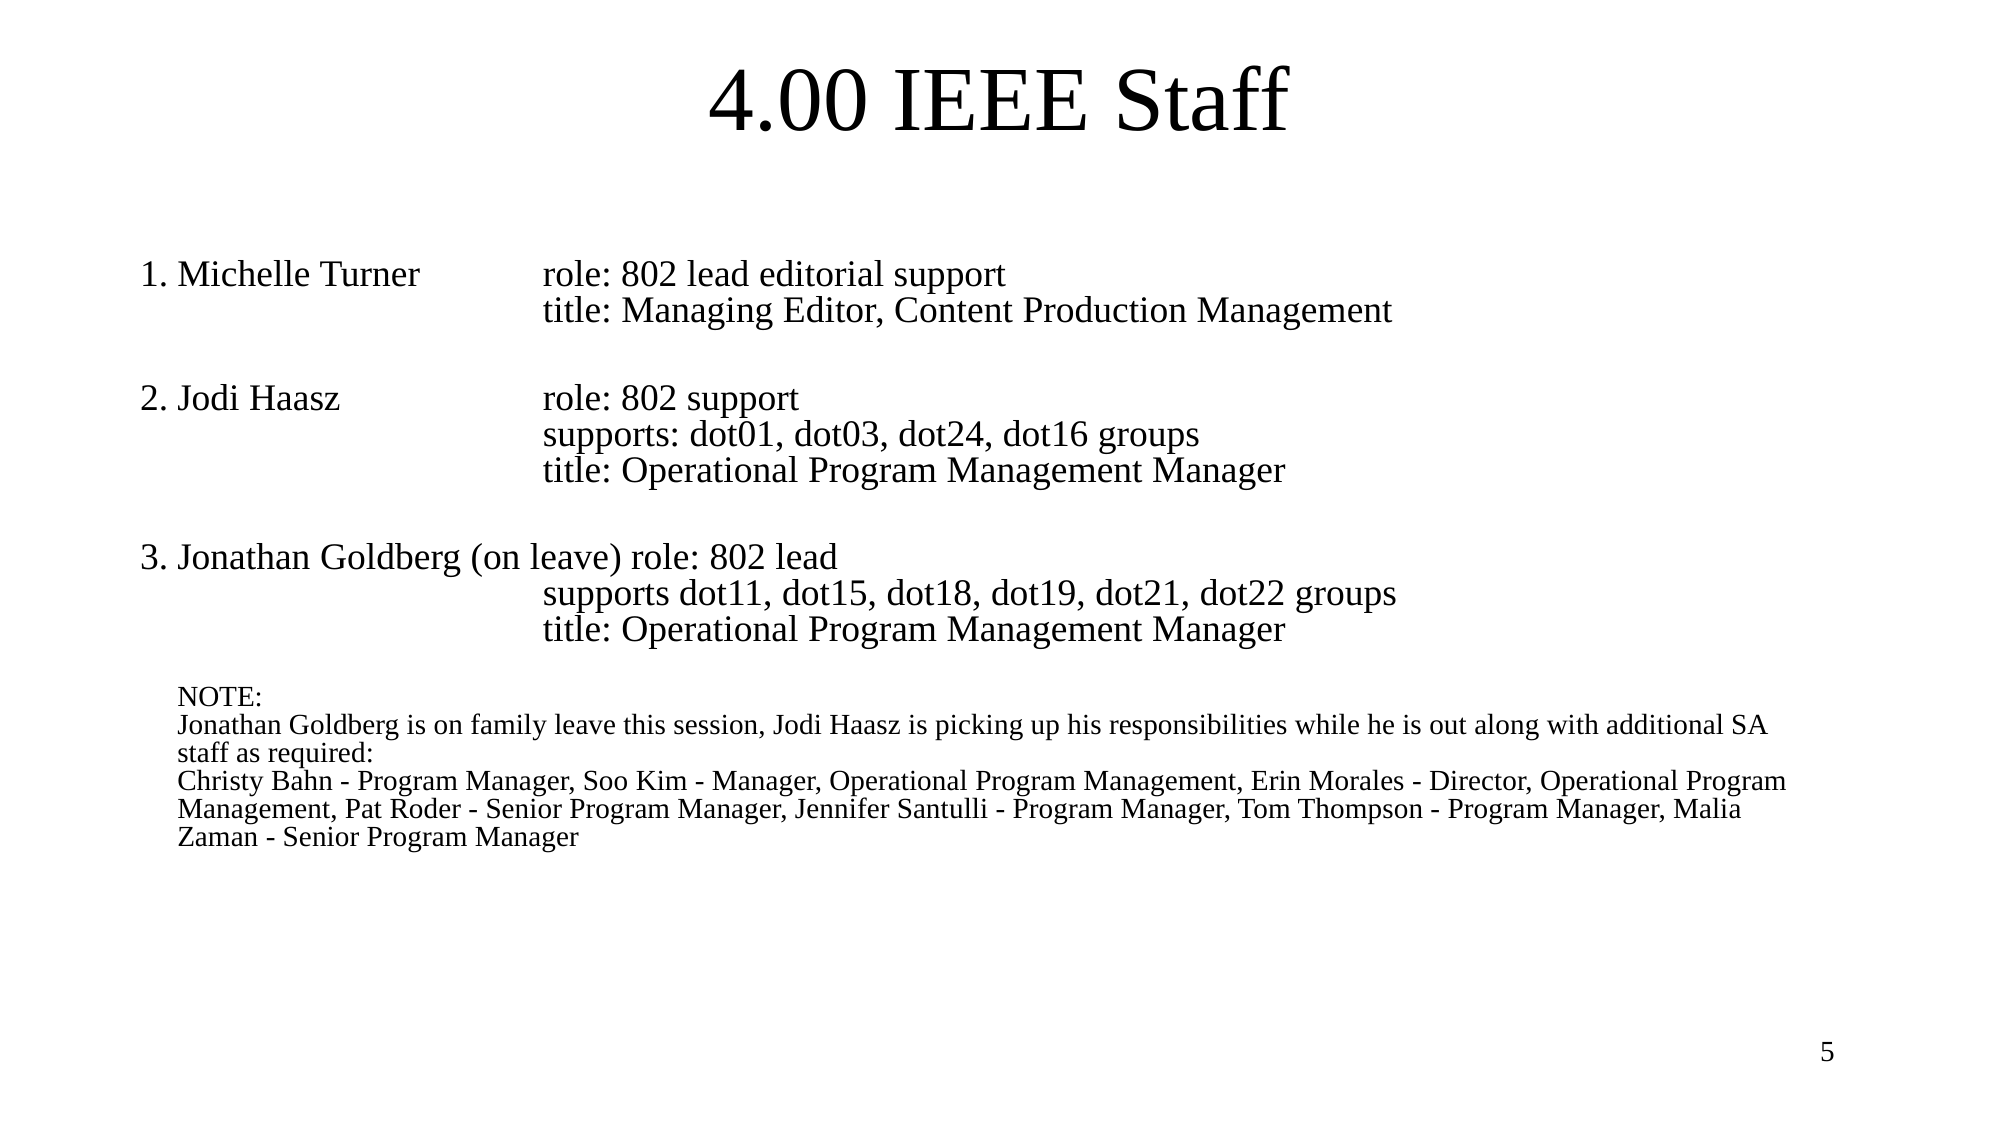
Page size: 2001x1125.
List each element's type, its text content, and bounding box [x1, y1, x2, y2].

list Michelle Turner role: 802 lead editorial support title: Managing Editor, Content Production Management Jodi Haasz role: 802 support supports: dot01, dot03, dot24, dot16 groups title: Operational Program Management Manager Jonathan Goldberg (on leave) role: 802 lead supports dot11, dot15, dot18, dot19, dot21, dot22 groups title: Operational Program Management Manager NOTE: Jonathan Goldberg is on family leave this session, Jodi Haasz is picking up his responsibilities while he is out along with additional SA staff as required: Christy Bahn - Program Manager, Soo Kim - Manager, Operational Program Management, Erin Morales - Director, Operational Program Management, Pat Roder - Senior Program Manager, Jennifer Santulli - Program Manager, Tom Thompson - Program Manager, Malia Zaman - Senior Program Manager [124, 249, 1838, 563]
title 4.00 IEEE Staff [362, 0, 1638, 188]
slide_number 5 [1433, 1024, 1851, 1101]
